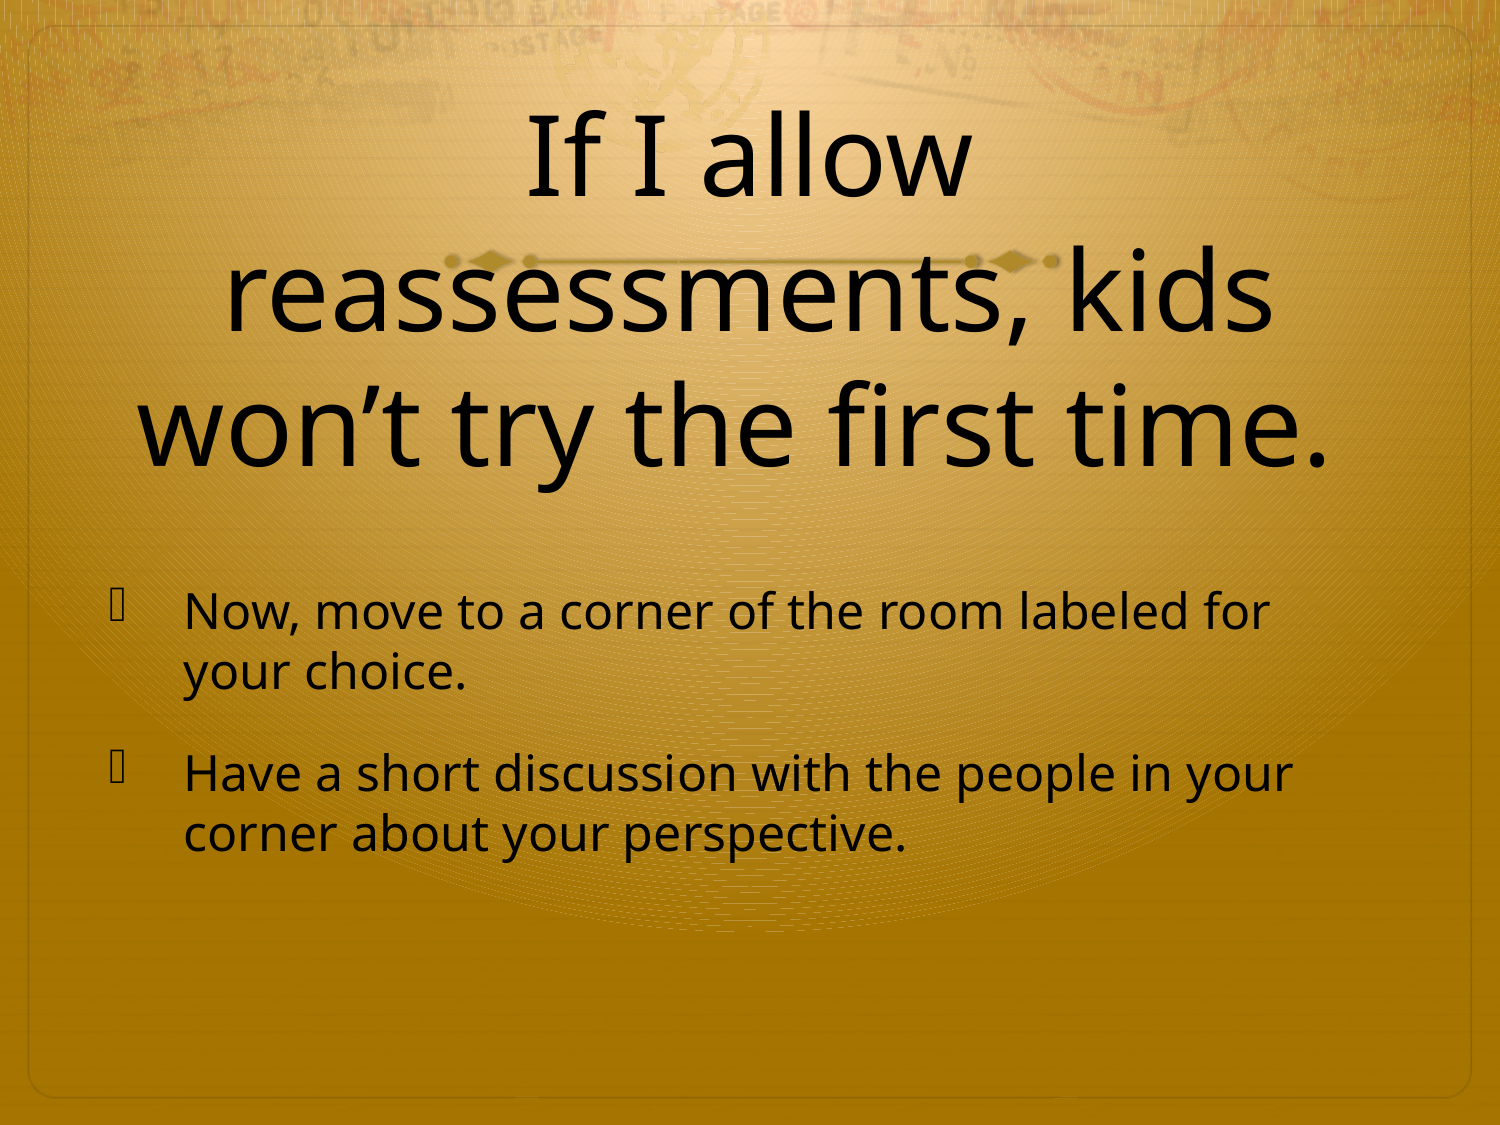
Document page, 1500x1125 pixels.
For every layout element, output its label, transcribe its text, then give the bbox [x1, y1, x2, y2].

list Now, move to a corner of the room labeled for your choice. Have a short discussion with the people in your corner about your perspective. [93, 572, 1407, 988]
picture [0, 0, 1500, 1125]
title If I allow reassessments, kids won’t try the first time. [93, 45, 1407, 528]
